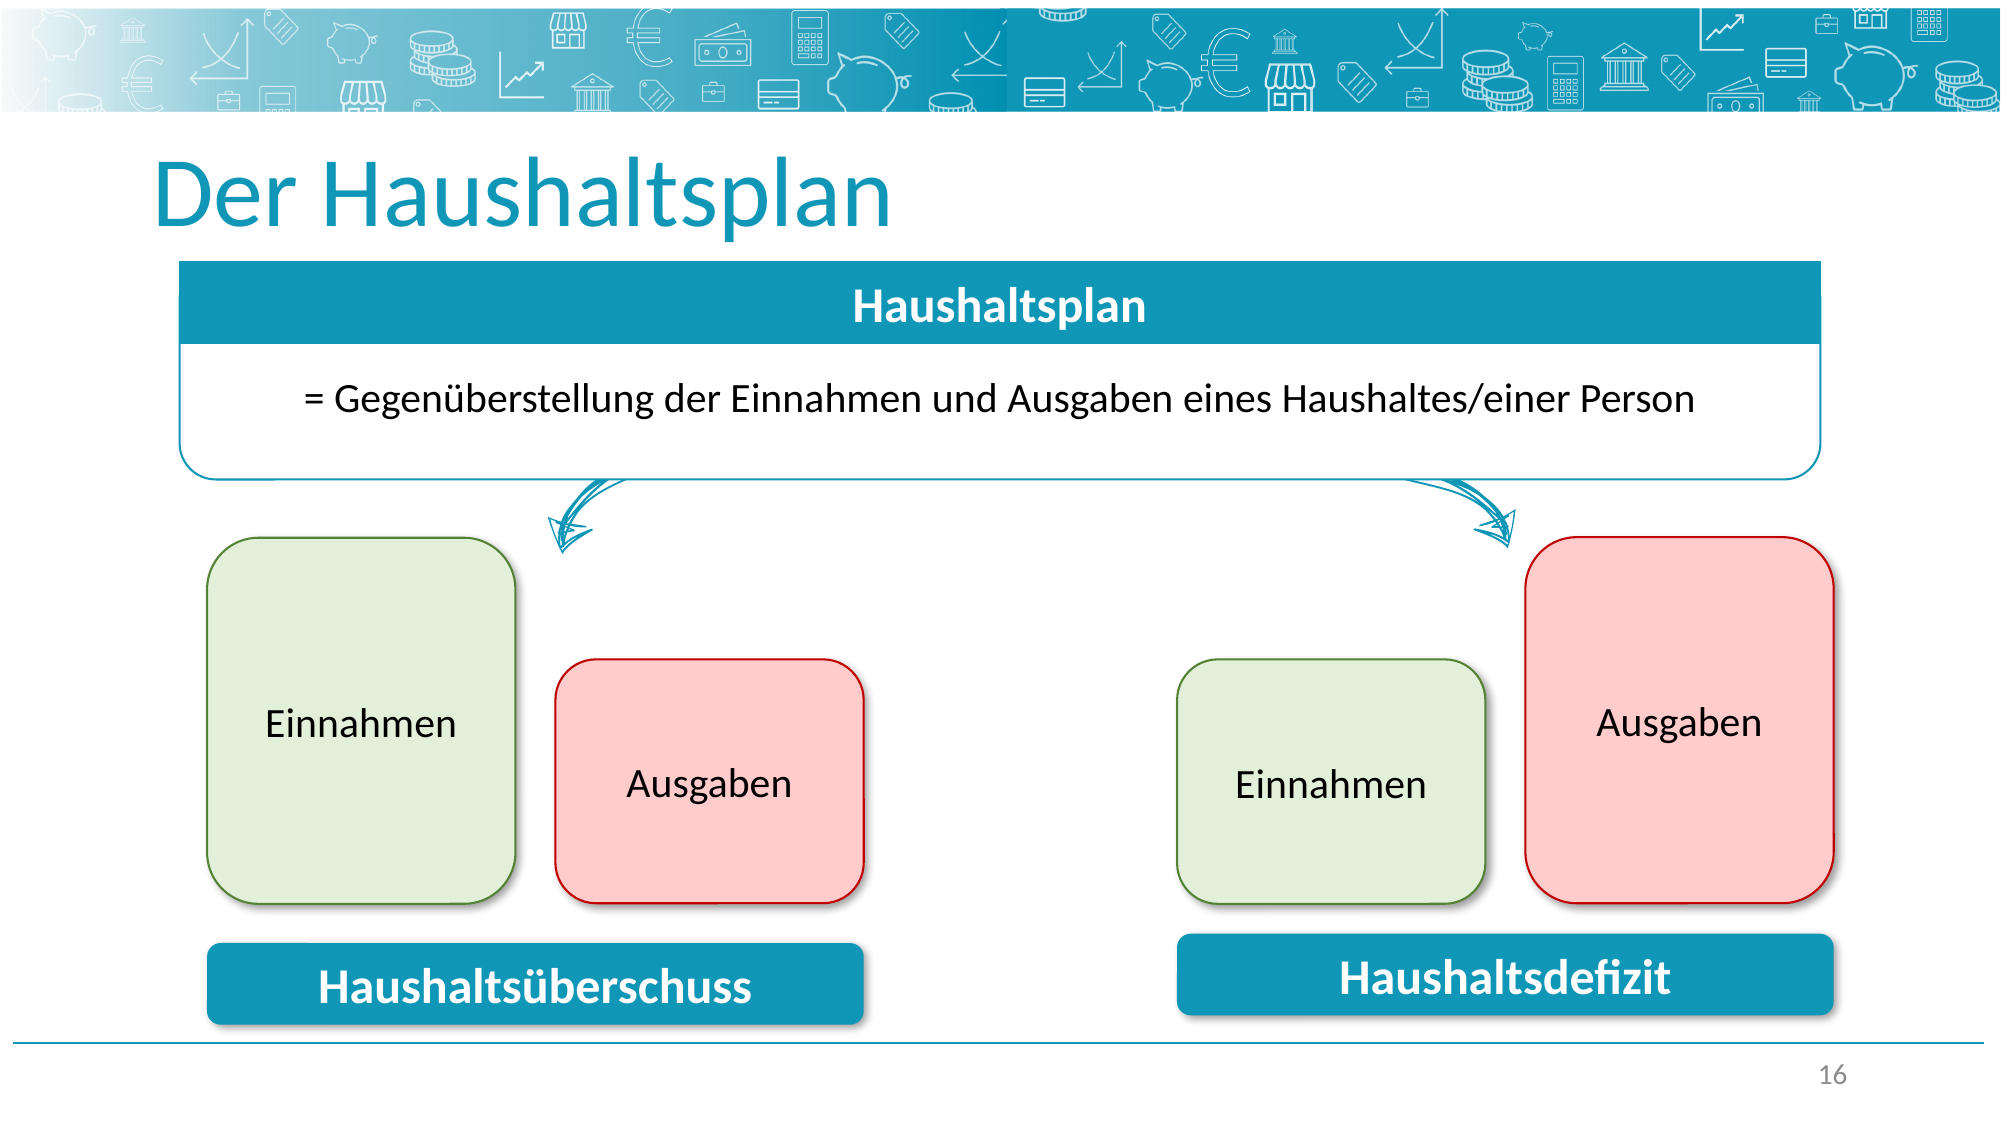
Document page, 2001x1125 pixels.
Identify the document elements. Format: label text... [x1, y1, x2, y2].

text_box = Gegenüberstellung der Einnahmen und Ausgaben eines Haushaltes/einer Person [178, 293, 1822, 481]
title Der Haushaltsplan [137, 111, 1863, 278]
text_box Ausgaben [554, 658, 865, 905]
text_box Haushaltsplan [179, 261, 1821, 344]
text_box [1408, 481, 1516, 549]
picture [1, 8, 964, 112]
text_box Haushaltsdefizit [1175, 932, 1835, 1017]
slide_number 16 [1412, 1042, 1863, 1103]
picture [1006, 8, 2001, 112]
text_box Einnahmen [206, 536, 517, 905]
picture [970, 99, 974, 109]
text_box Haushaltsüberschuss [205, 941, 865, 1026]
text_box Ausgaben [1524, 536, 1835, 905]
text_box [547, 481, 625, 554]
text_box Einnahmen [1176, 658, 1487, 905]
